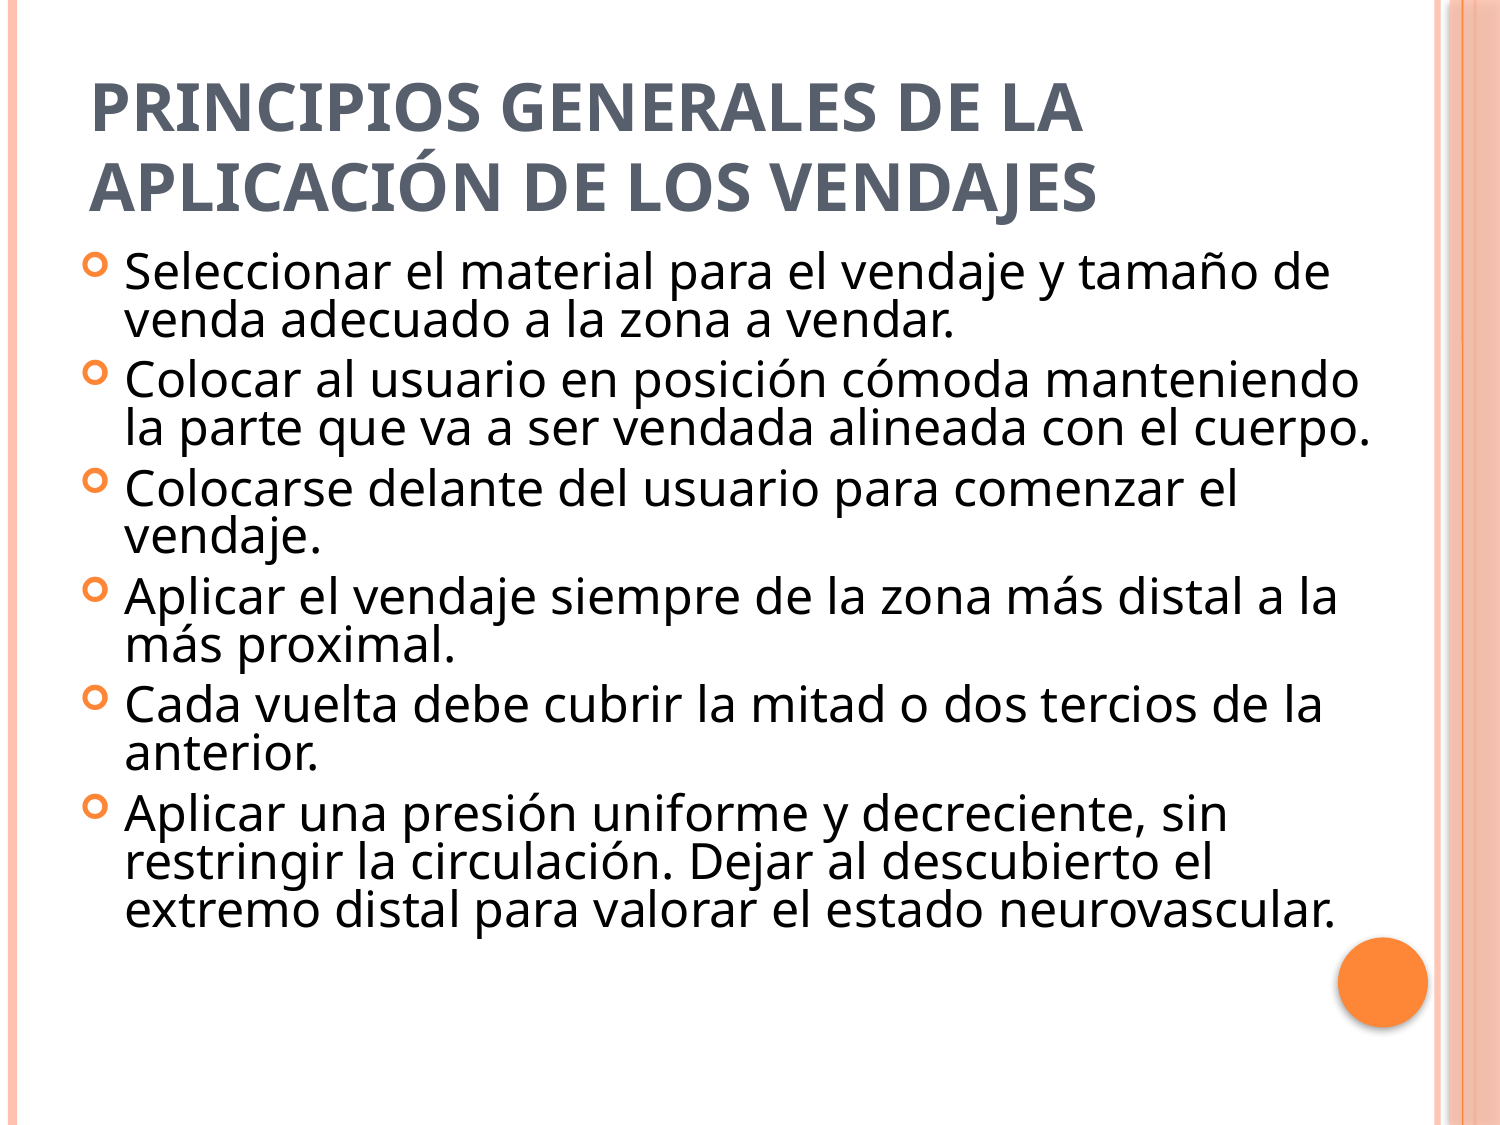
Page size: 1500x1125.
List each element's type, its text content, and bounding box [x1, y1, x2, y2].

title PRINCIPIOS GENERALES DE LA APLICACIÓN DE LOS VENDAJES [75, 45, 1300, 233]
list Seleccionar el material para el vendaje y tamaño de venda adecuado a la zona a vendar. Colocar al usuario en posición cómoda manteniendo la parte que va a ser vendada alineada con el cuerpo. Colocarse delante del usuario para comenzar el vendaje. Aplicar el vendaje siempre de la zona más distal a la más proximal. Cada vuelta debe cubrir la mitad o dos tercios de la anterior. Aplicar una presión uniforme y decreciente, sin restringir la circulación. Dejar al descubierto el extremo distal para valorar el estado neurovascular. [64, 243, 1413, 1083]
